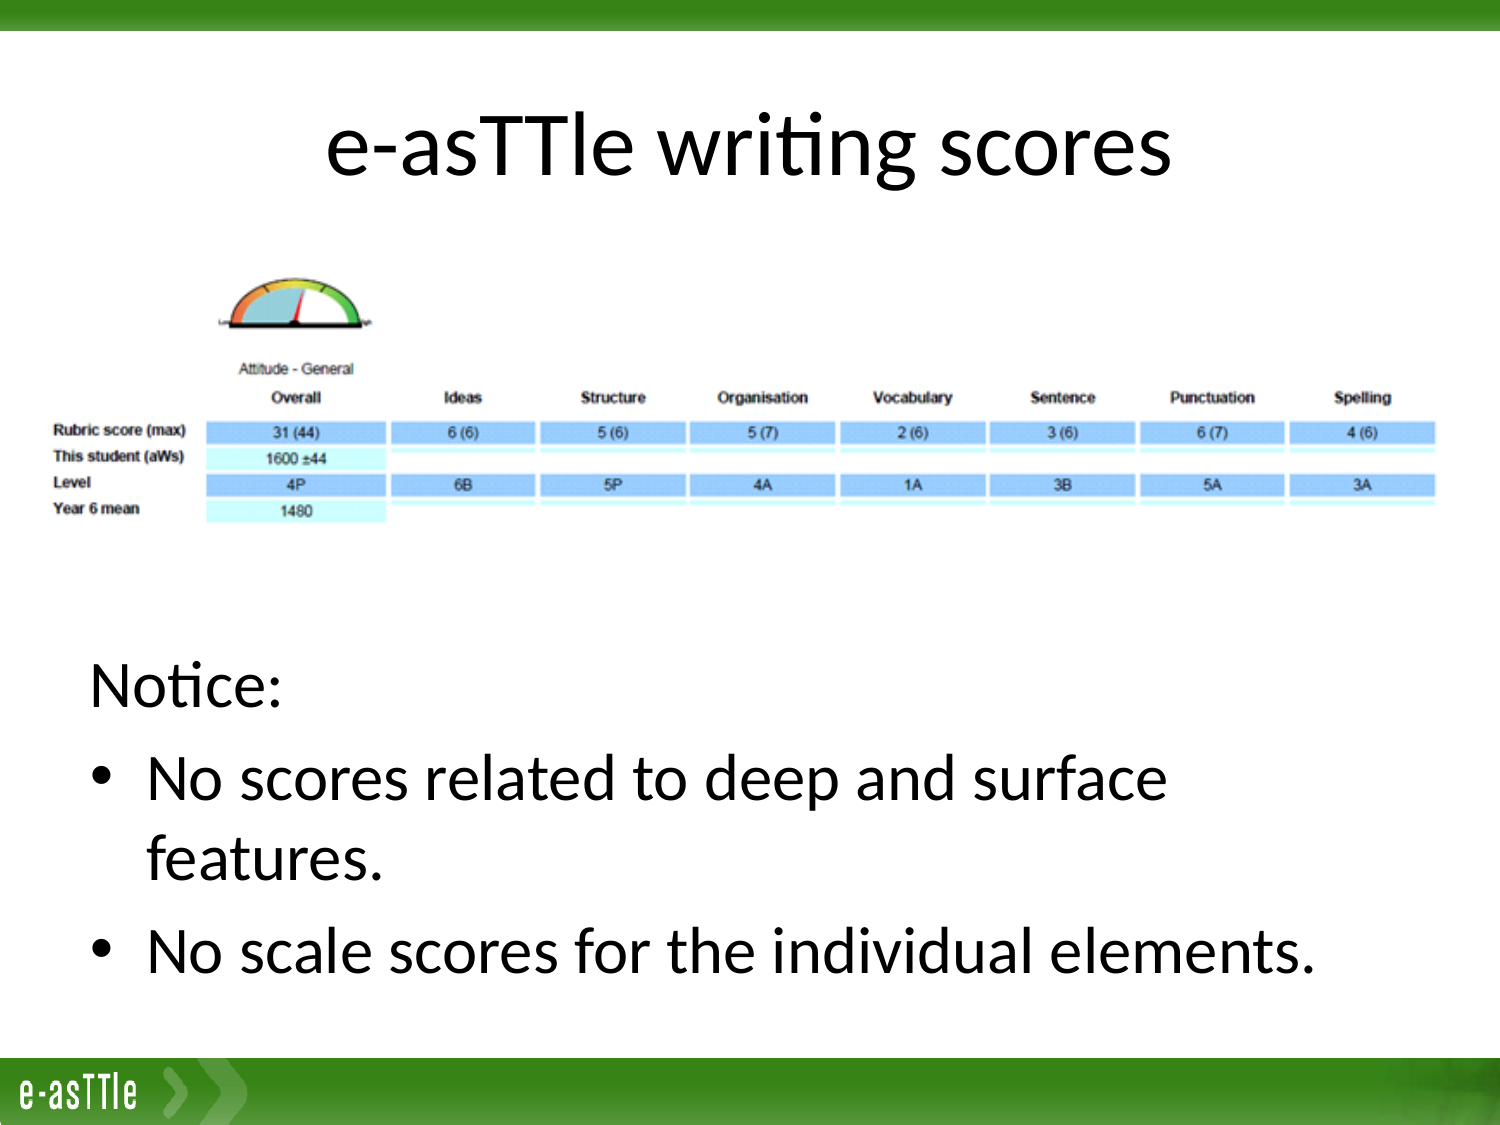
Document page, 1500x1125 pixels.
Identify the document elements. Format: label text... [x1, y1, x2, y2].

picture [0, 0, 1500, 31]
picture [29, 266, 1448, 528]
title e-asTTle writing scores [75, 45, 1425, 233]
text_box Notice: No scores related to deep and surface features. No scale scores for the individual elements. [74, 633, 1425, 1005]
picture [0, 1058, 1500, 1125]
